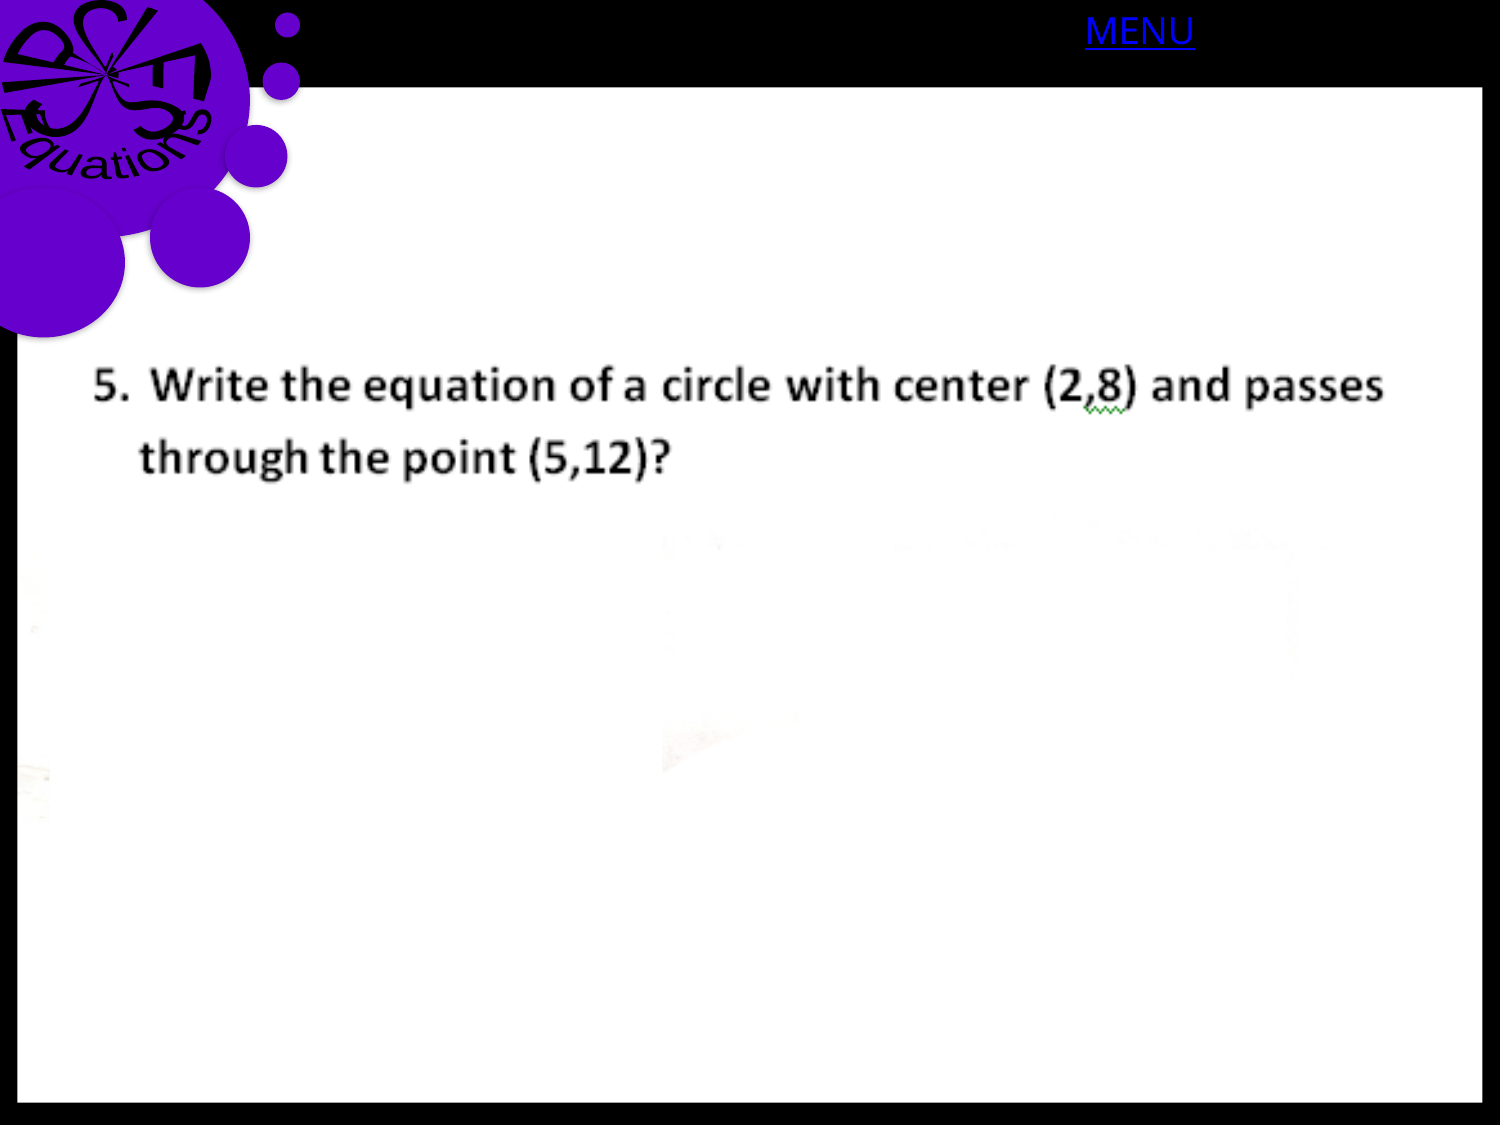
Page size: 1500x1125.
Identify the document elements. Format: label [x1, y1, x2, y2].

text_box [0, 0, 1500, 1125]
